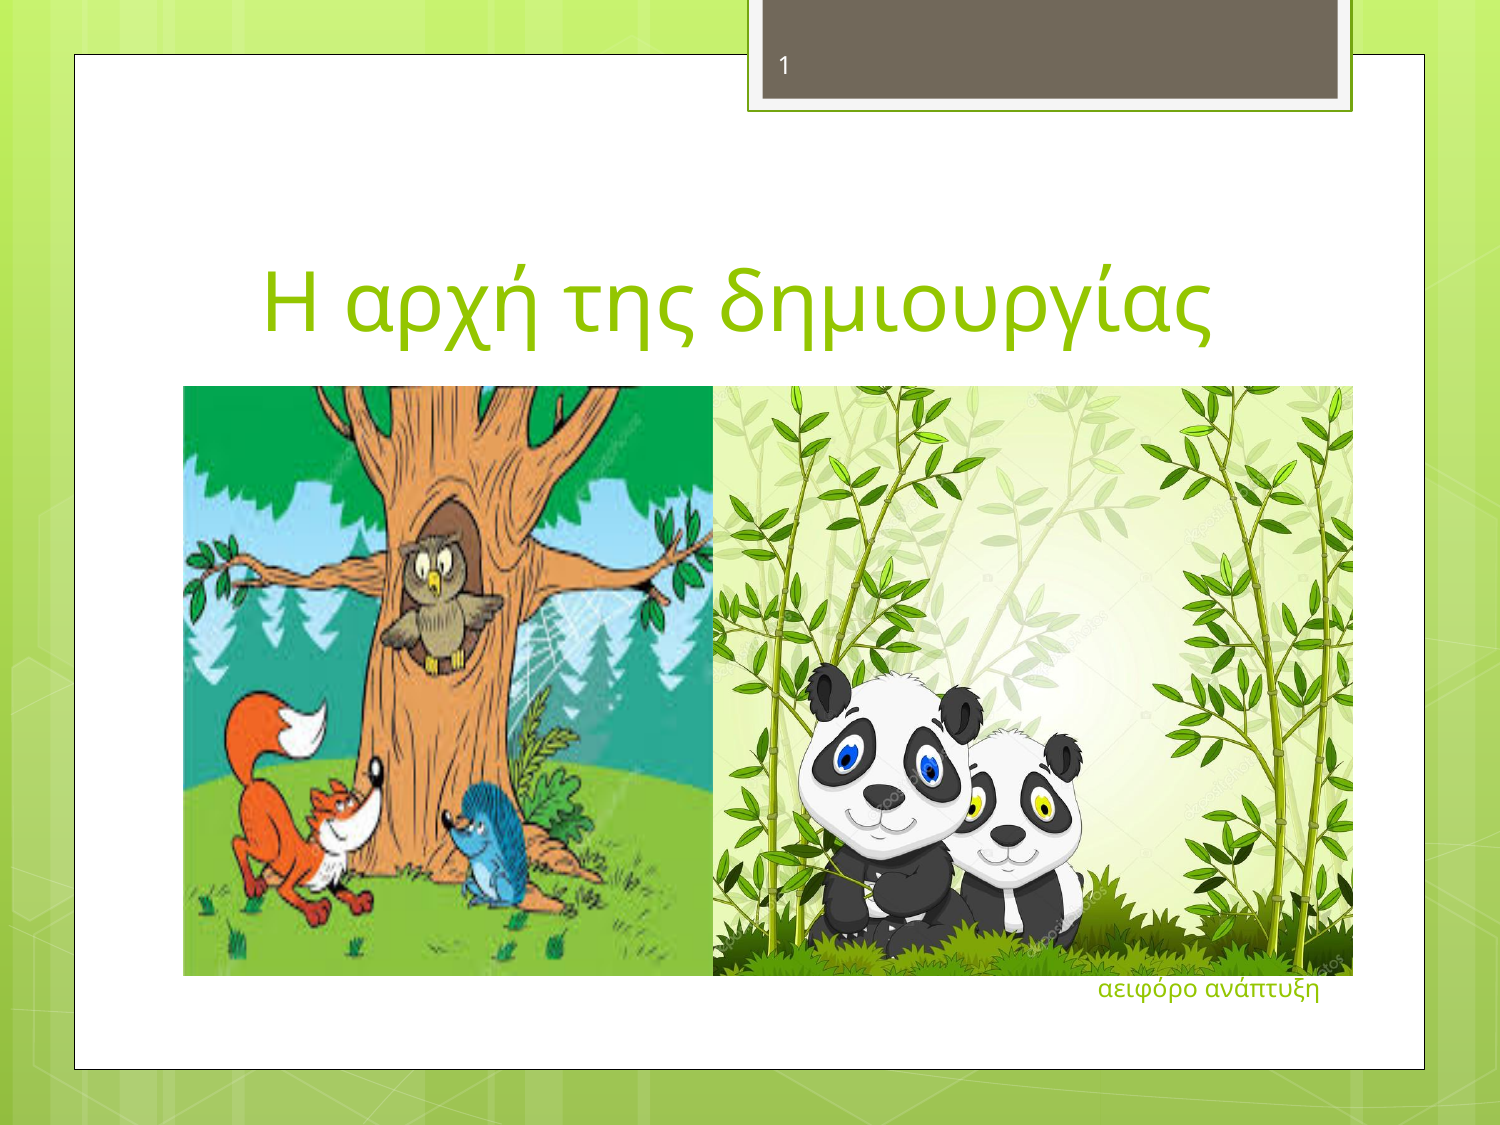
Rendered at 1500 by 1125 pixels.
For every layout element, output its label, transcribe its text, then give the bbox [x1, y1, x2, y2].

footer αειφόρο ανάπτυξη [761, 985, 1336, 1020]
picture [182, 386, 1353, 977]
title Η αρχή της δημιουργίας [171, 168, 1324, 357]
slide_number 1 [762, 36, 982, 97]
